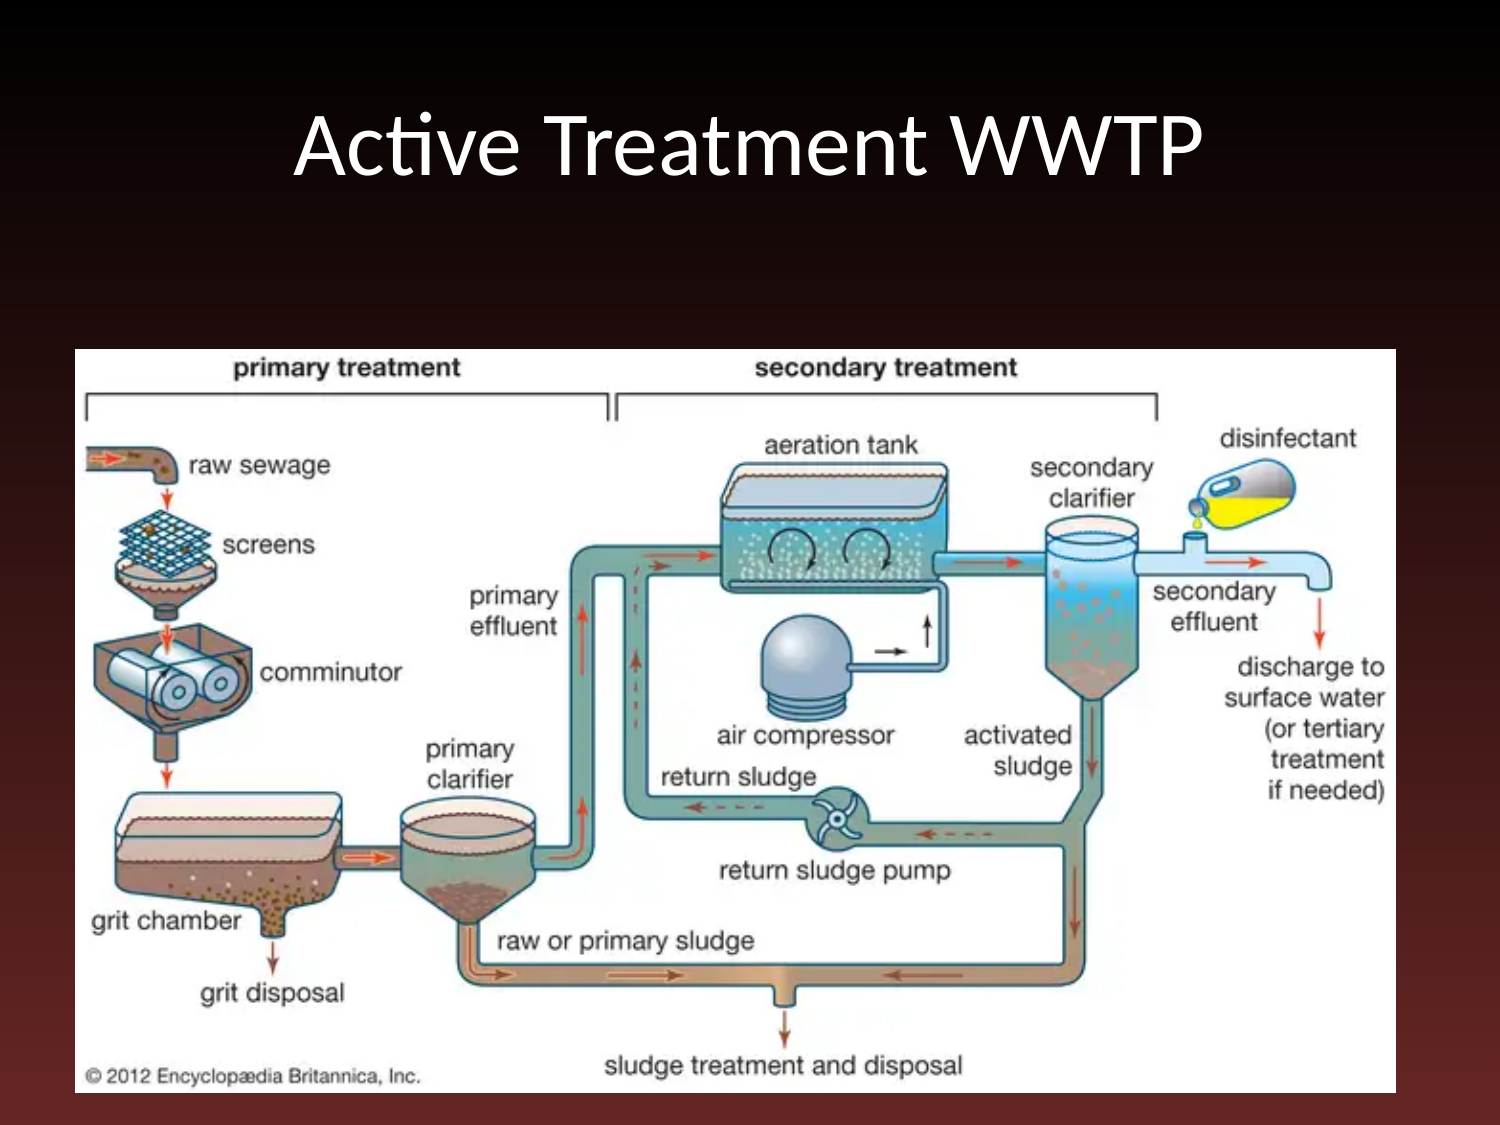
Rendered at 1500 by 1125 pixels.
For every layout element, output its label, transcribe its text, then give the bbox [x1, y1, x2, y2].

title Active Treatment WWTP [75, 45, 1425, 233]
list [74, 349, 1396, 1093]
